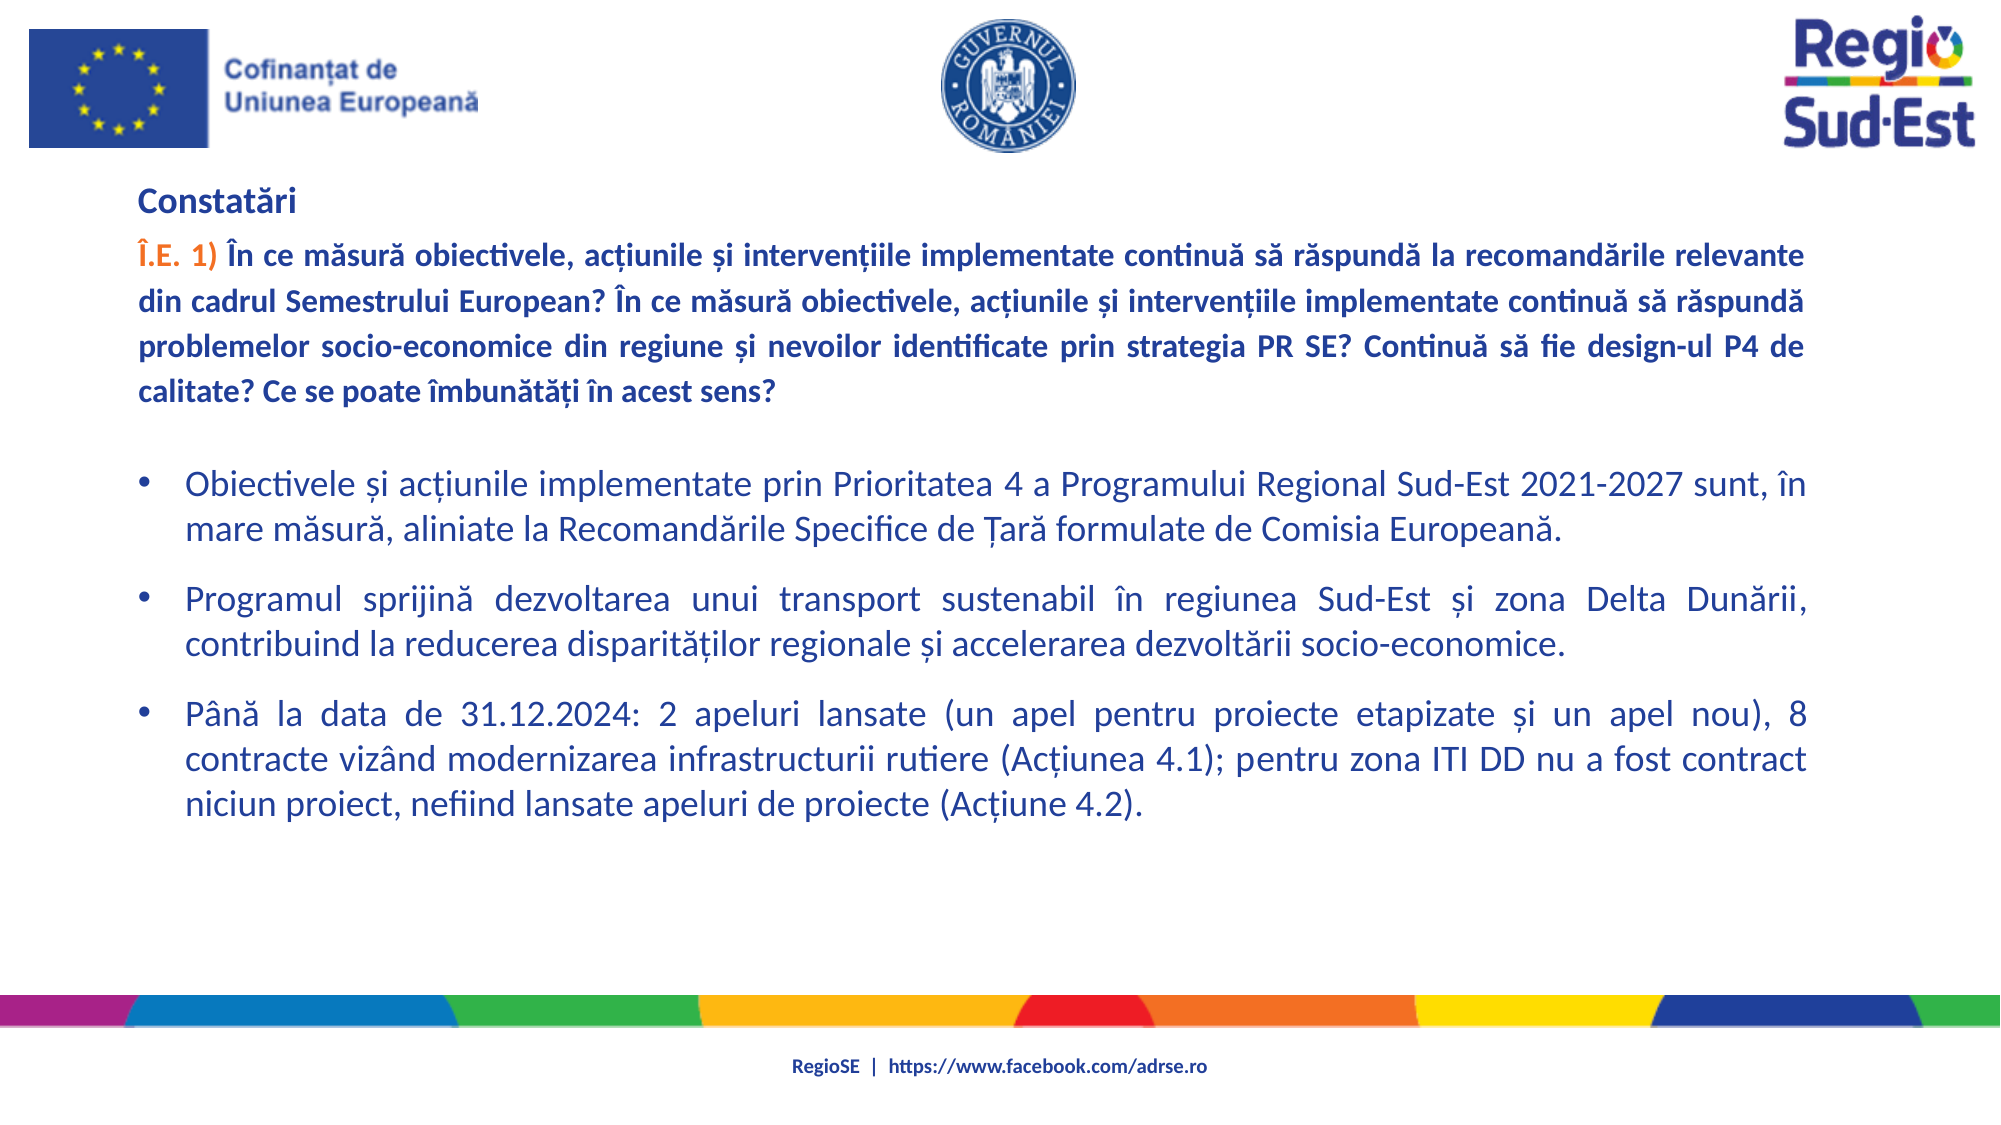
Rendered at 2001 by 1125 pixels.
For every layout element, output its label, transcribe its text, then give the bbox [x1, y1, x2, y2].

text_box Obiectivele și acțiunile implementate prin Prioritatea 4 a Programului Regional Sud-Est 2021-2027 sunt, în mare măsură, aliniate la Recomandările Specifice de Țară formulate de Comisia Europeană. Programul sprijină dezvoltarea unui transport sustenabil în regiunea Sud-Est și zona Delta Dunării, contribuind la reducerea disparităților regionale și accelerarea dezvoltării socio-economice. Până la data de 31.12.2024: 2 apeluri lansate (un apel pentru proiecte etapizate și un apel nou), 8 contracte vizând modernizarea infrastructurii rutiere (Acțiunea 4.1); pentru zona ITI DD nu a fost contract niciun proiect, nefiind lansate apeluri de proiecte (Acțiune 4.2). [123, 451, 1823, 832]
picture [1759, 0, 2000, 220]
text_box Constatări [123, 169, 1223, 220]
text_box Î.E. 1) În ce măsură obiectivele, acțiunile și intervențiile implementate continuă să răspundă la recomandările relevante din cadrul Semestrului European? În ce măsură obiectivele, acțiunile și intervențiile implementate continuă să răspundă problemelor socio-economice din regiune și nevoilor identificate prin strategia PR SE? Continuă să fie design-ul P4 de calitate? Ce se poate îmbunătăți în acest sens? [123, 220, 1823, 332]
picture [28, 28, 478, 148]
picture [0, 995, 2000, 1029]
picture [941, 19, 1076, 153]
text_box RegioSE | https://www.facebook.com/adrse.ro [776, 1029, 1223, 1085]
